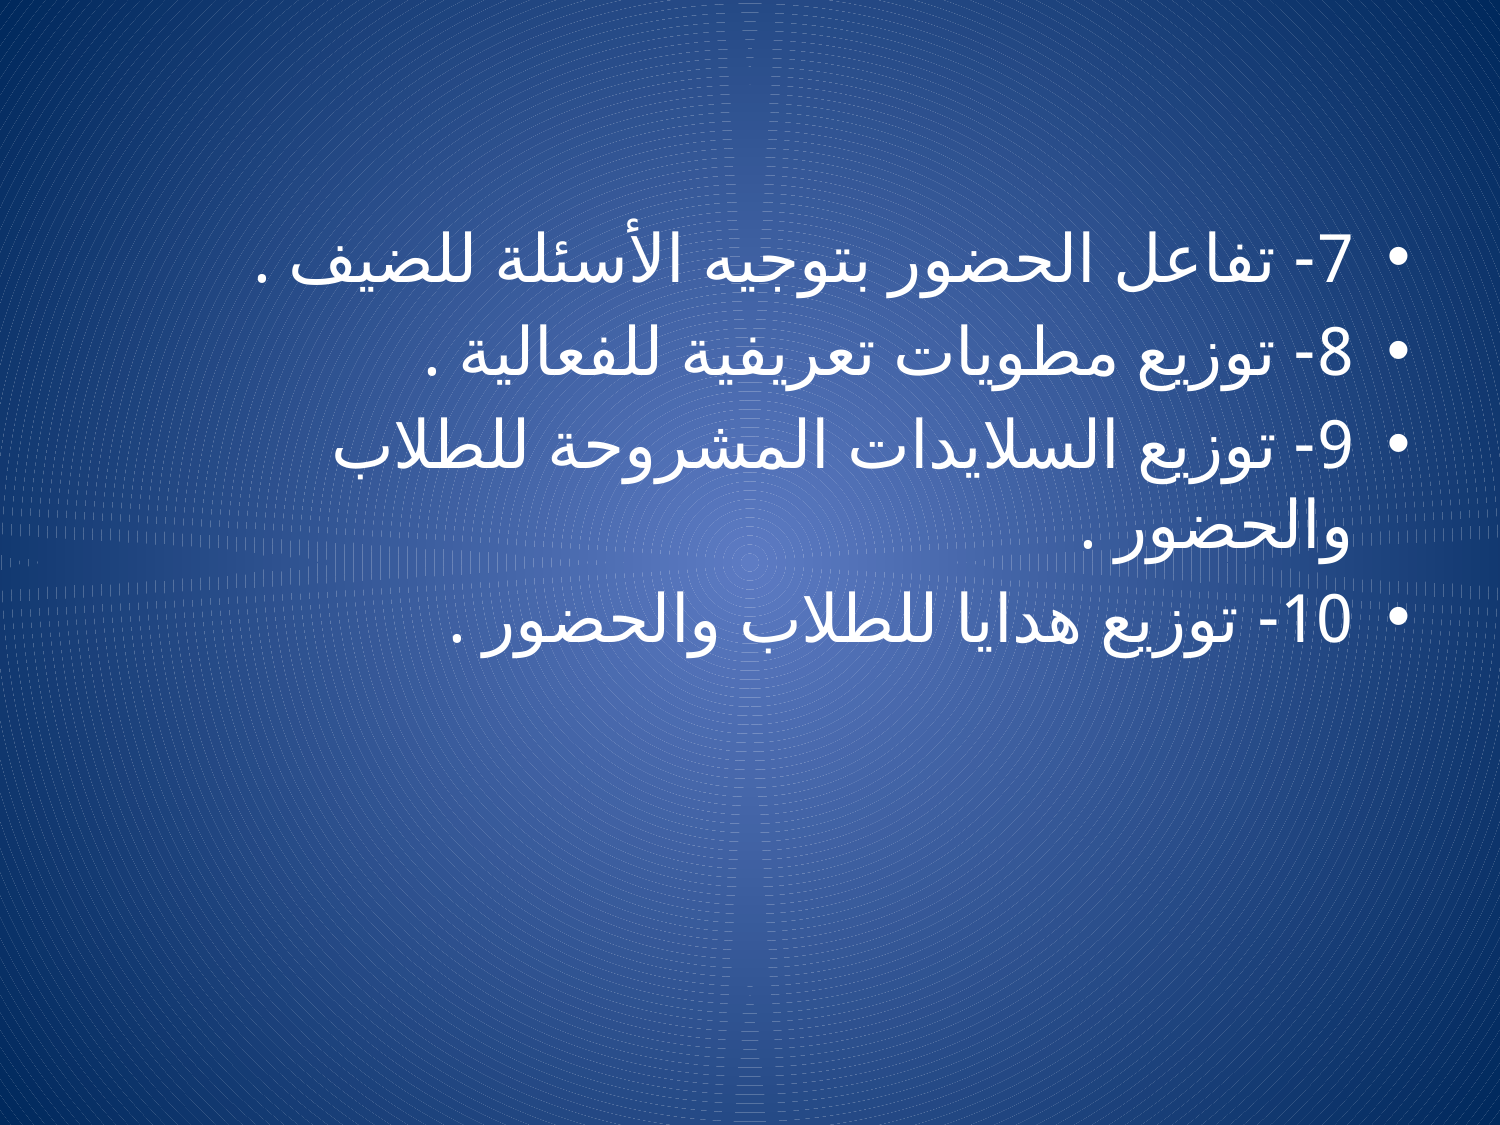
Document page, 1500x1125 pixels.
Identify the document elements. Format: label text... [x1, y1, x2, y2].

list 7- تفاعل الحضور بتوجيه الأسئلة للضيف . 8- توزيع مطويات تعريفية للفعالية . 9- توزيع السلايدات المشروحة للطلاب والحضور . 10- توزيع هدايا للطلاب والحضور . [75, 208, 1425, 1024]
